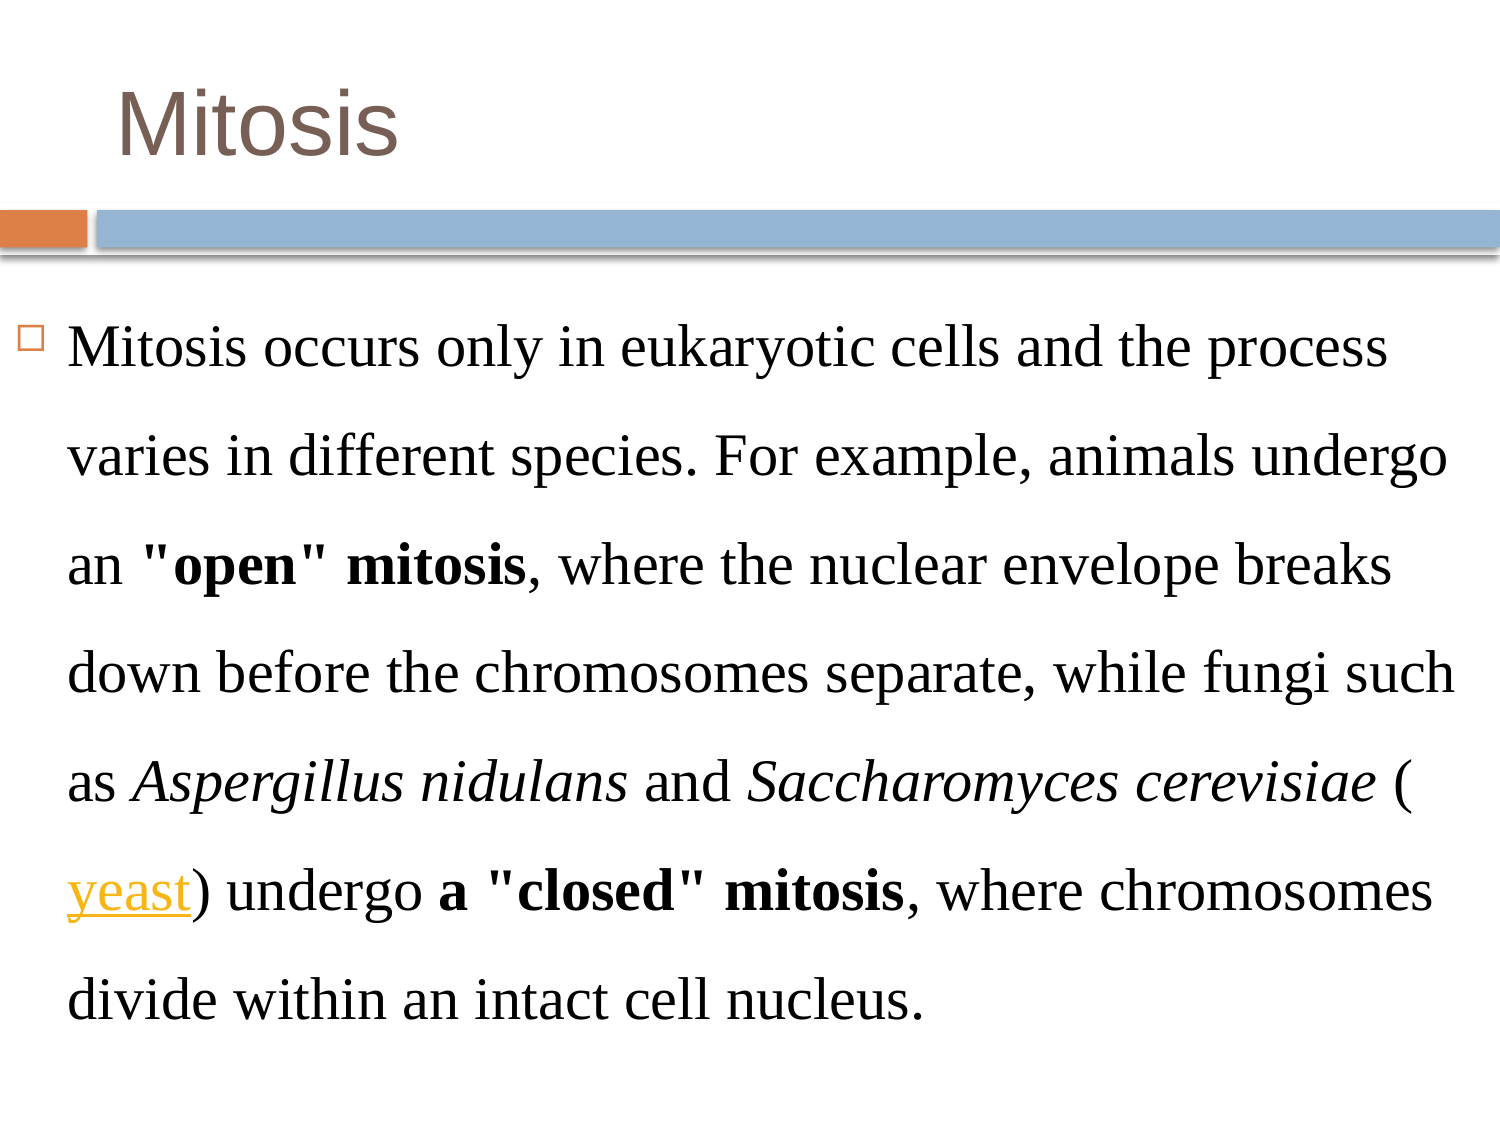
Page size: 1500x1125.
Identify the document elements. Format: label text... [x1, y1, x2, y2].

list Mitosis occurs only in eukaryotic cells and the process varies in different species. For example, animals undergo an "open" mitosis, where the nuclear envelope breaks down before the chromosomes separate, while fungi such as Aspergillus nidulans and Saccharomyces cerevisiae (yeast) undergo a "closed" mitosis, where chromosomes divide within an intact cell nucleus. [0, 262, 1500, 1125]
title Mitosis [100, 37, 1438, 200]
